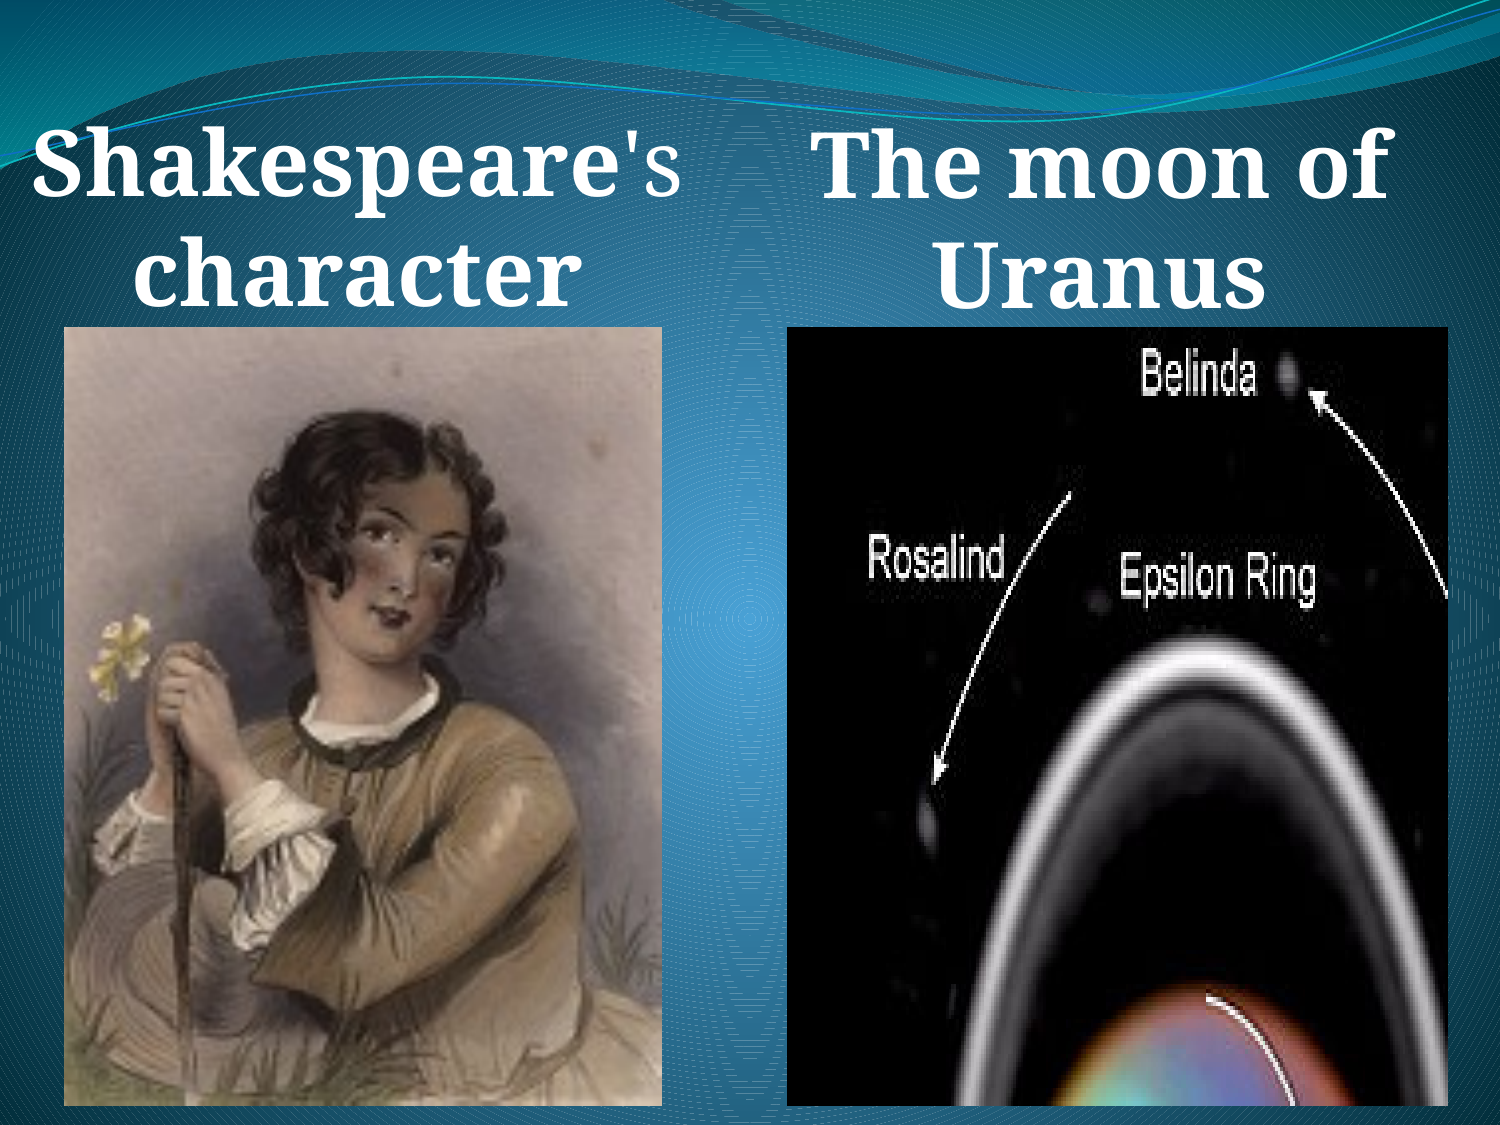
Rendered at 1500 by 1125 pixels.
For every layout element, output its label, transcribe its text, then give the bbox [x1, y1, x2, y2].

picture [786, 327, 1448, 1107]
text_box The moon of Uranus [726, 99, 1474, 335]
subtitle Shakespeare's character [24, 97, 702, 320]
picture [64, 327, 662, 1107]
